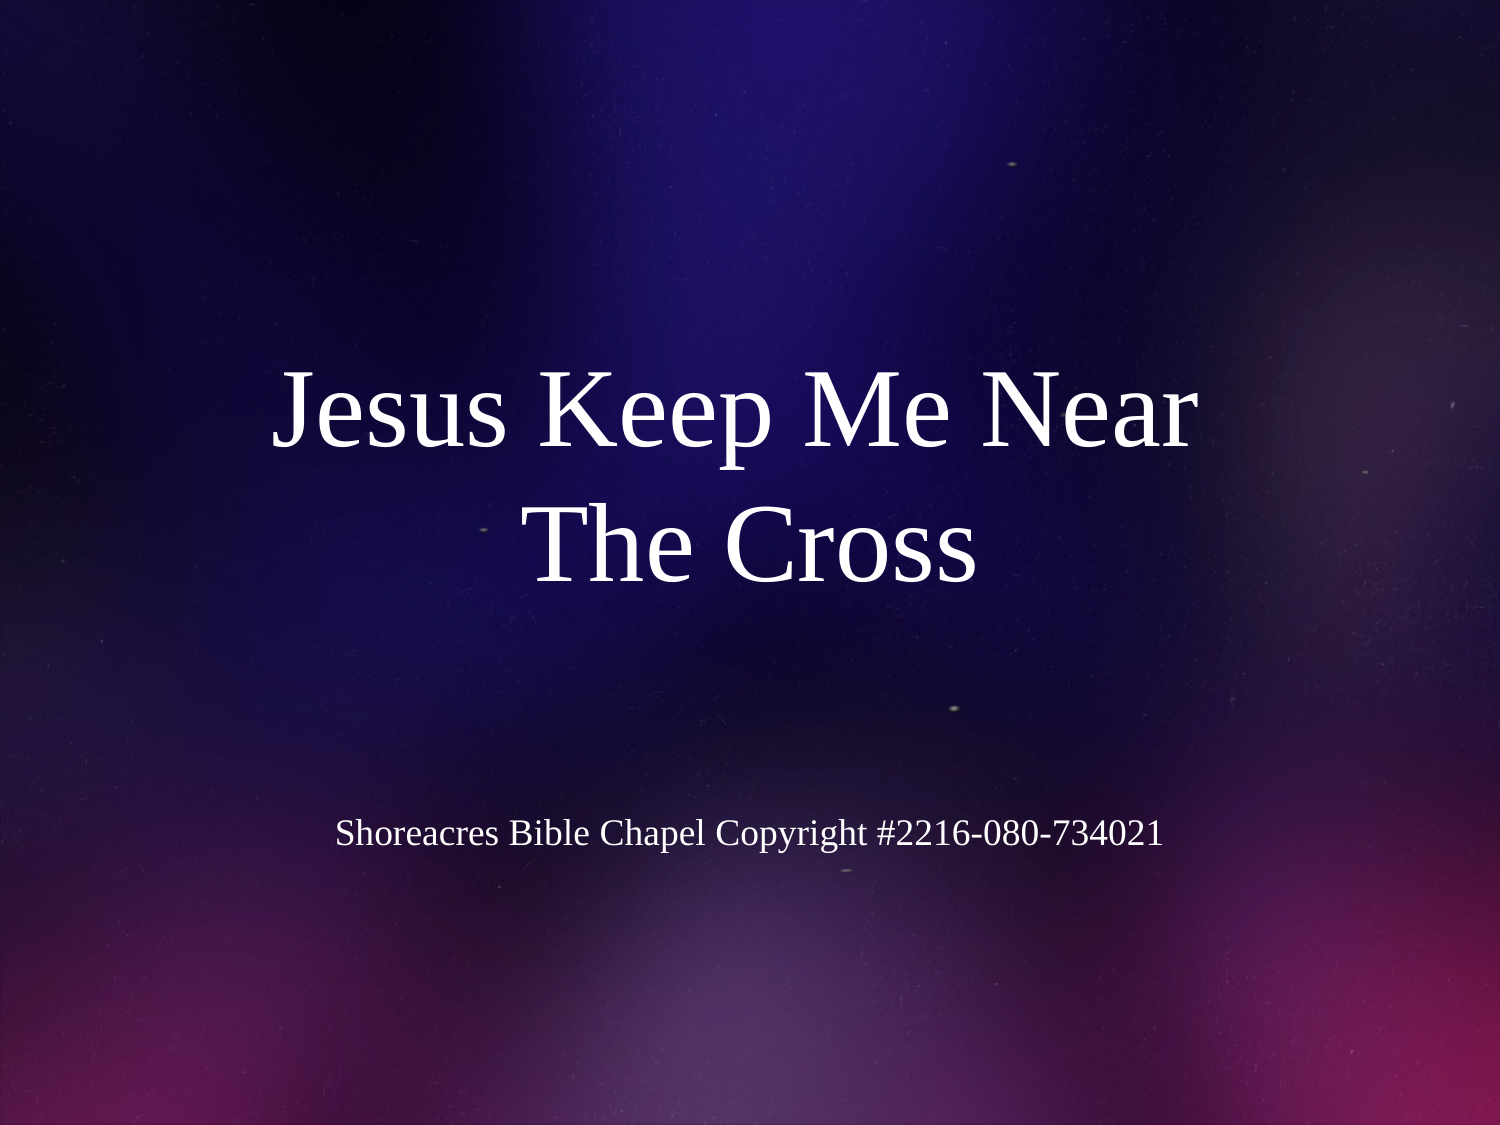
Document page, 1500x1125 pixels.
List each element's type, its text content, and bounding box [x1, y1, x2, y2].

picture [0, 0, 1500, 1125]
subtitle Shoreacres Bible Chapel Copyright #2216-080-734021 [225, 800, 1275, 1088]
title Jesus Keep Me Near The Cross [112, 375, 1388, 563]
